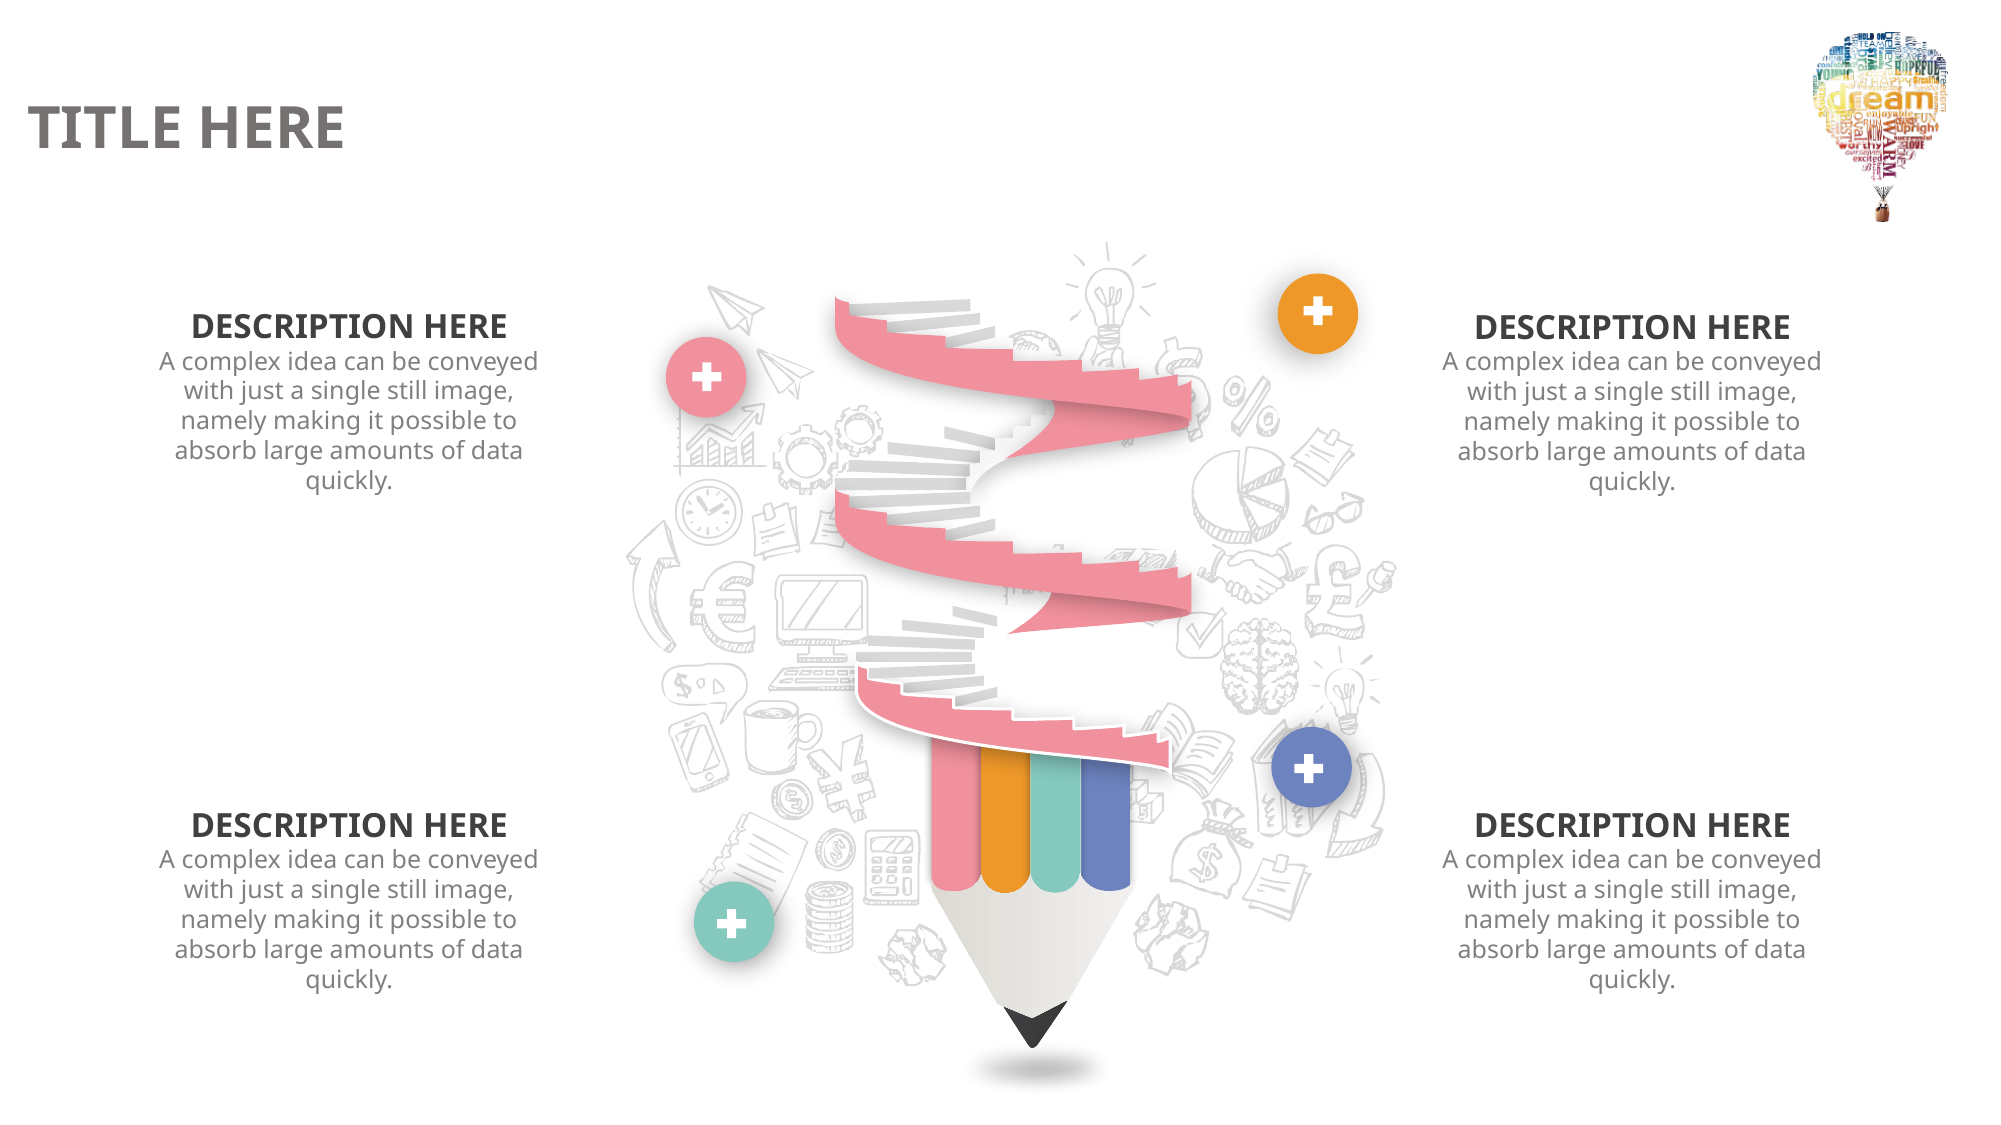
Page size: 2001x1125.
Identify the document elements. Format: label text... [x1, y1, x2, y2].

text_box DESCRIPTION HERE A complex idea can be conveyed with just a single still image, namely making it possible to absorb large amounts of data quickly. [1414, 796, 1851, 1001]
text_box DESCRIPTION HERE A complex idea can be conveyed with just a single still image, namely making it possible to absorb large amounts of data quickly. [123, 297, 575, 503]
text_box DESCRIPTION HERE A complex idea can be conveyed with just a single still image, namely making it possible to absorb large amounts of data quickly. [1414, 298, 1851, 503]
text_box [665, 336, 747, 418]
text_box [1277, 273, 1359, 355]
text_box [835, 295, 1197, 1048]
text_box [1271, 726, 1352, 808]
text_box TITLE HERE [12, 82, 487, 168]
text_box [693, 881, 775, 963]
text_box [620, 241, 1397, 987]
picture [1811, 29, 1948, 222]
text_box DESCRIPTION HERE A complex idea can be conveyed with just a single still image, namely making it possible to absorb large amounts of data quickly. [123, 796, 575, 1002]
